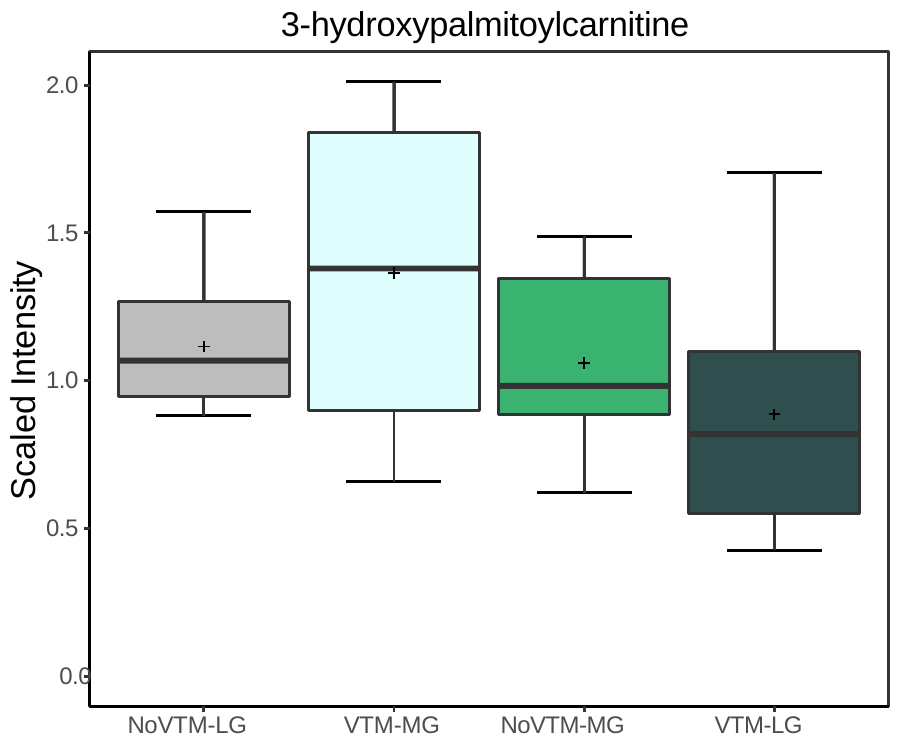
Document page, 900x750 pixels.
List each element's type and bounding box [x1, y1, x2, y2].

text_box [1, 256, 82, 503]
text_box [278, 0, 700, 44]
text_box [44, 510, 82, 542]
text_box [44, 215, 82, 246]
slide_number [125, 713, 257, 750]
footer [57, 661, 95, 750]
text_box [44, 67, 82, 98]
text_box [83, 50, 891, 738]
